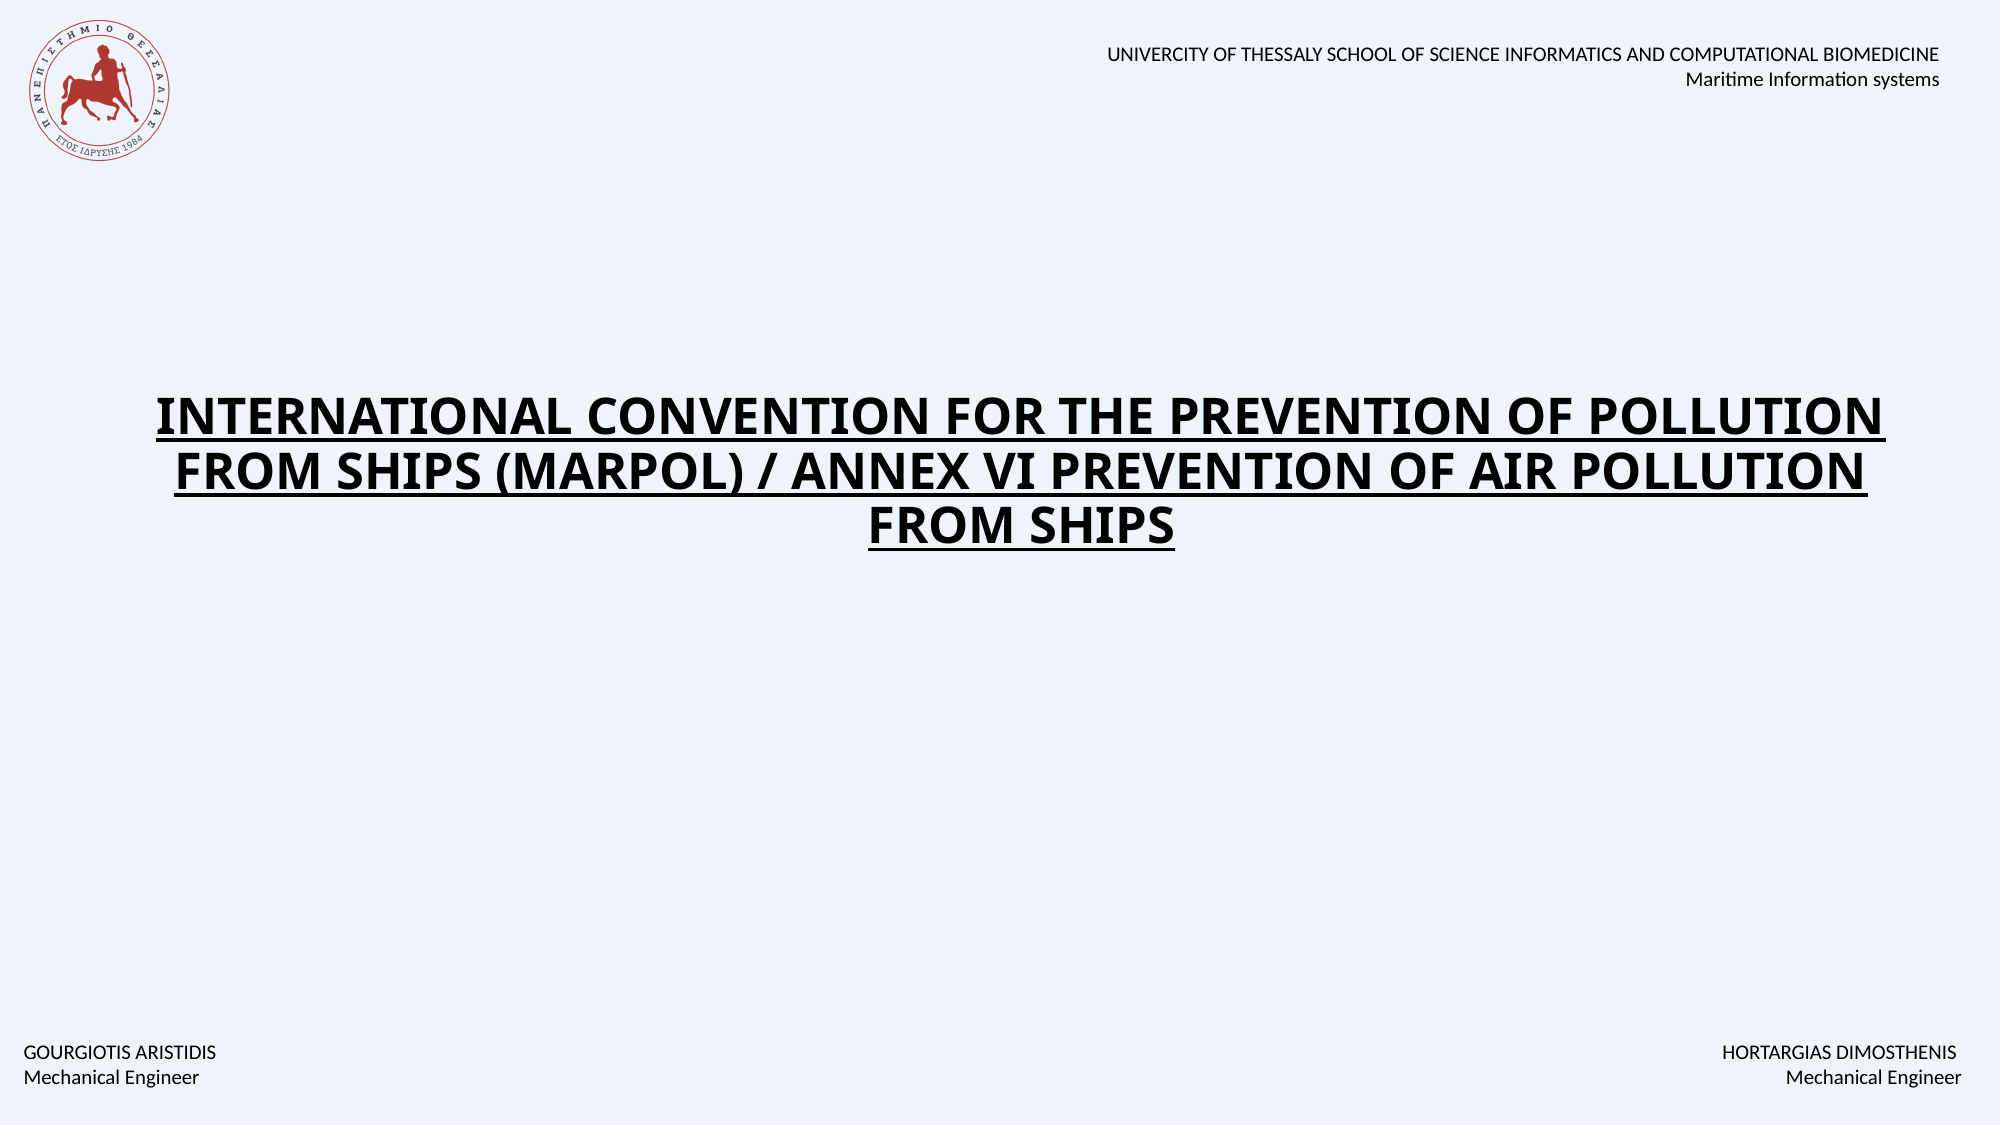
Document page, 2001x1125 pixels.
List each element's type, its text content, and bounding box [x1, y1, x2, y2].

text_box GOURGIOTIS ARISTIDIS HORTARGIAS DIMOSTHENIS Mechanical Engineer Mechanical Engineer [8, 1030, 1984, 1096]
text_box UNIVERCITY OF THESSALY SCHOOL OF SCIENCE INFORMATICS AND COMPUTATIONAL BIOMEDICINE Maritime Information systems [229, 32, 1955, 98]
title INTERNATIONAL CONVENTION FOR THE PREVENTION OF POLLUTION FROM SHIPS (MARPOL) / ANNEX VI PREVENTION OF AIR POLLUTION FROM SHIPS [136, 382, 1906, 563]
picture [27, 20, 172, 162]
